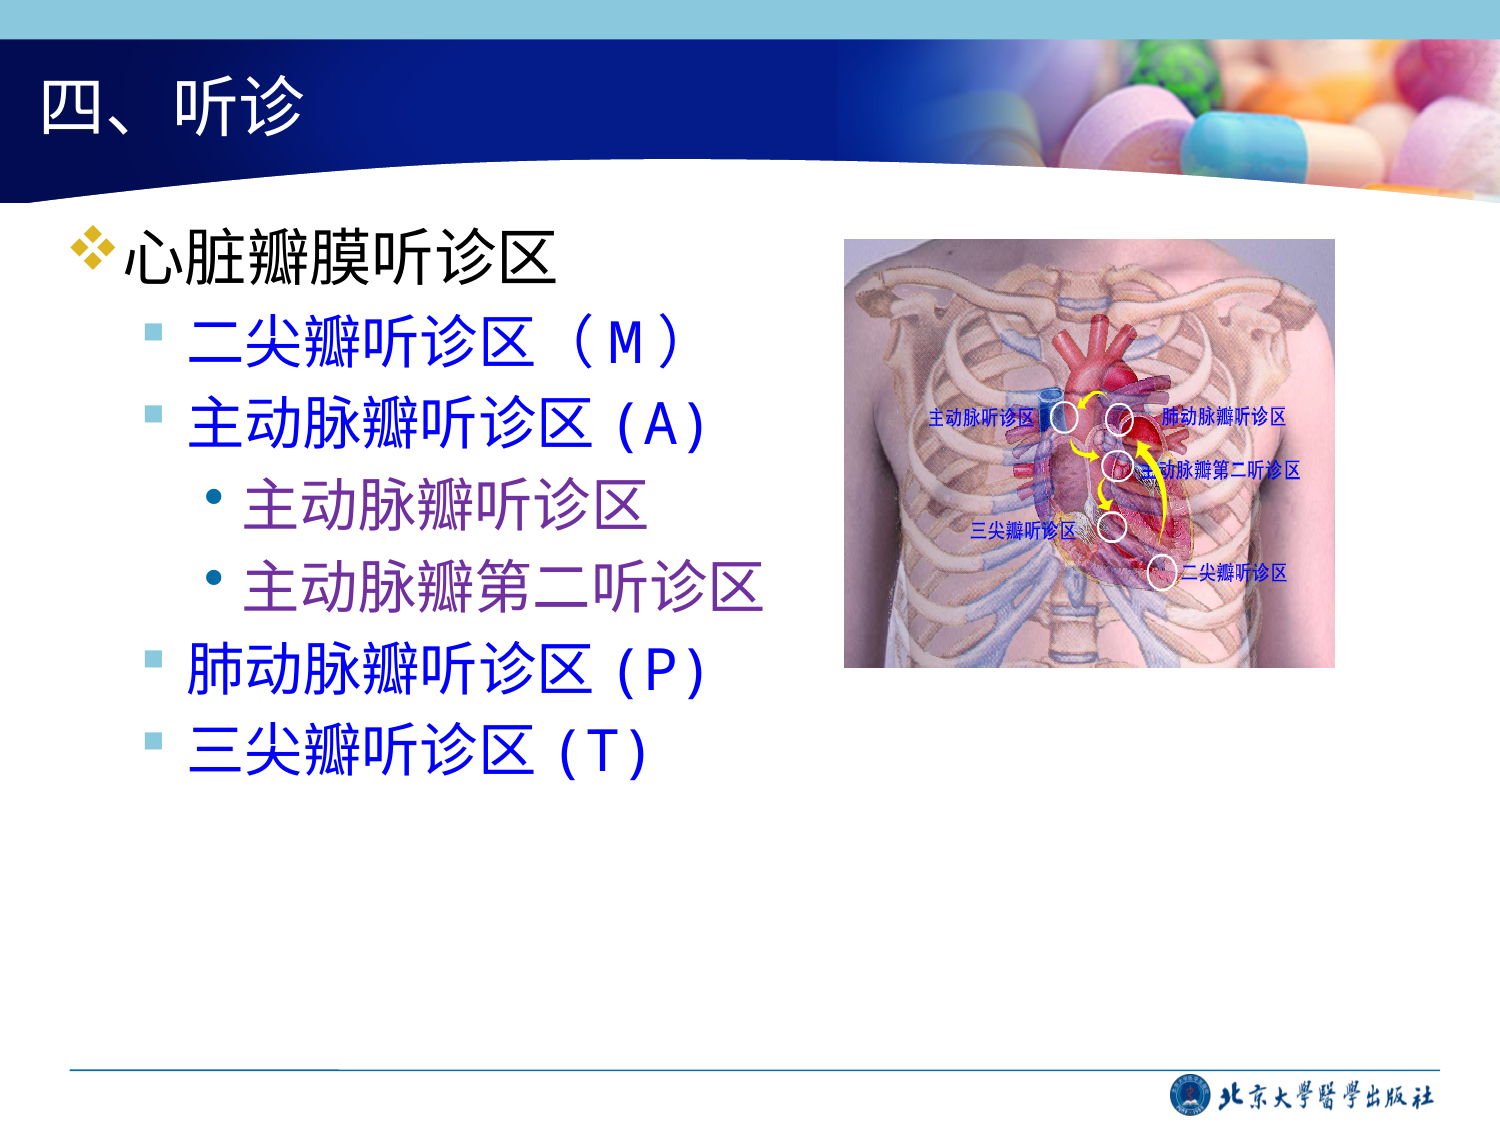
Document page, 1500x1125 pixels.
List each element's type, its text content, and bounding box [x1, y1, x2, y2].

picture [1170, 1074, 1436, 1118]
title 四、听诊 [23, 58, 1349, 152]
picture [0, 40, 1500, 203]
picture [844, 238, 1336, 668]
list 心脏瓣膜听诊区 二尖瓣听诊区（M） 主动脉瓣听诊区(A) 主动脉瓣听诊区 主动脉瓣第二听诊区 肺动脉瓣听诊区(P) 三尖瓣听诊区(T) [49, 210, 1463, 1026]
